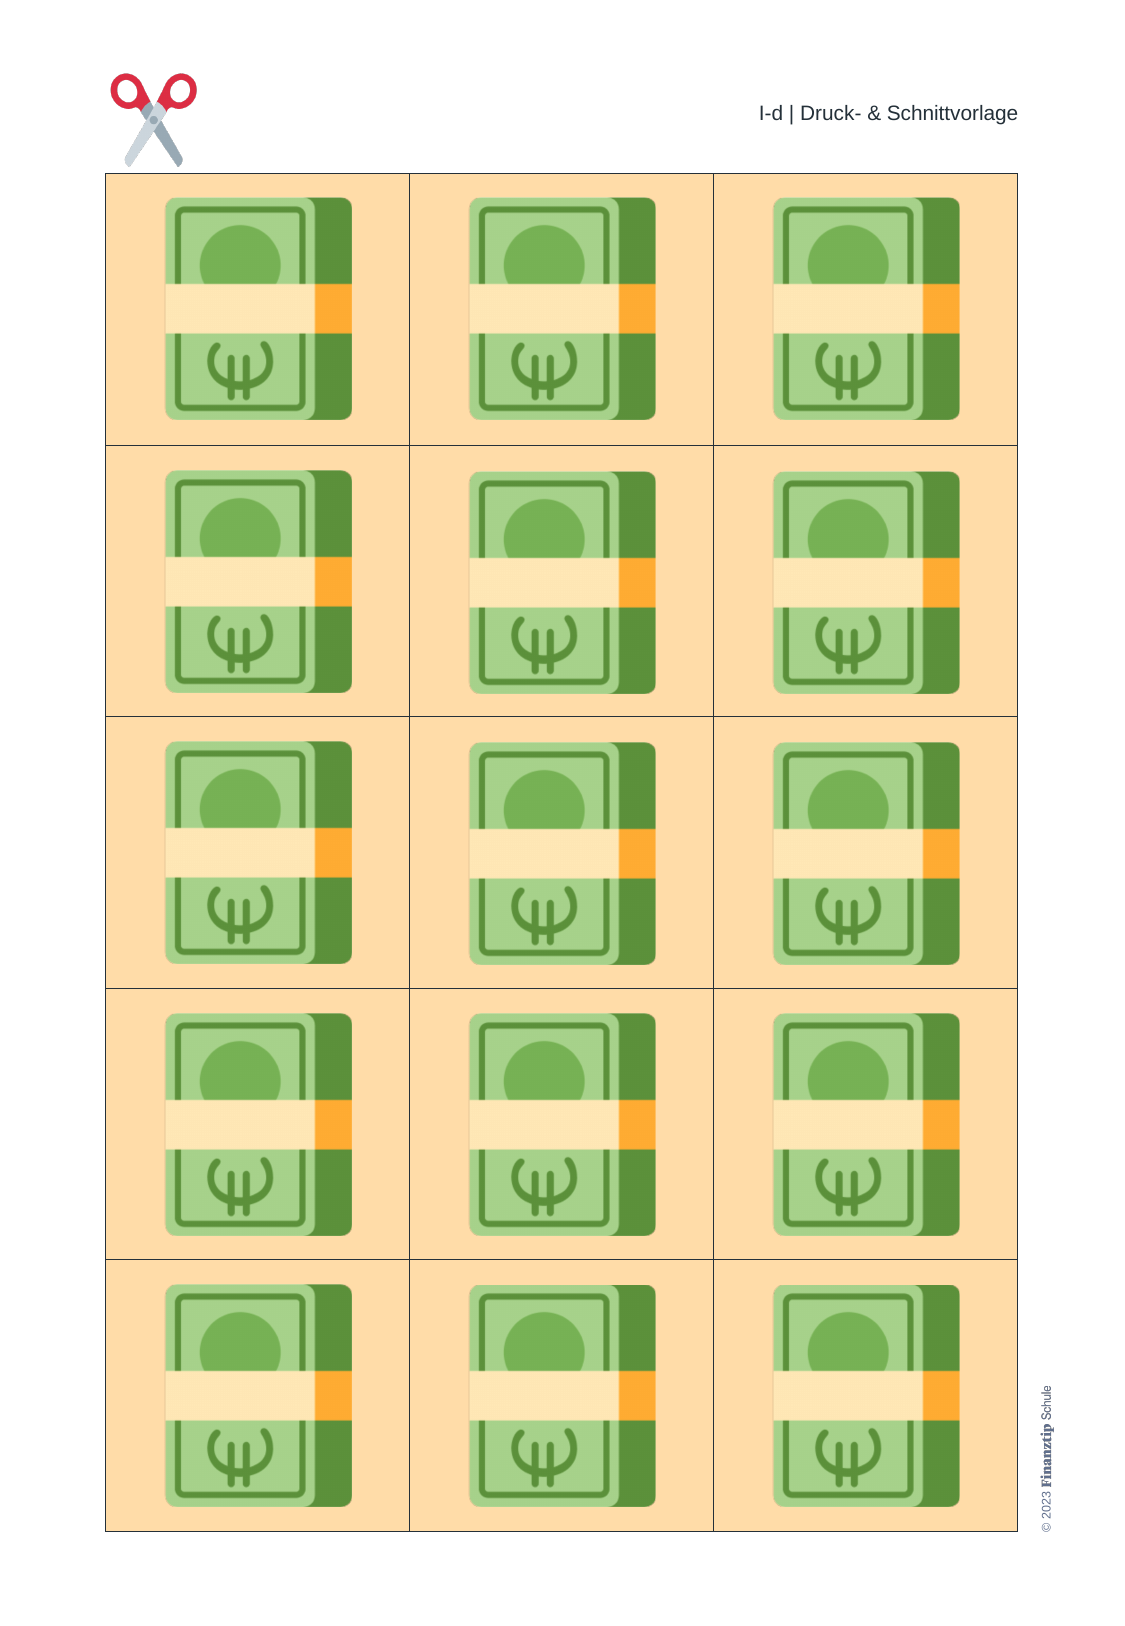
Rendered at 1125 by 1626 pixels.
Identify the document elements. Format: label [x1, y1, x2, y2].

picture [771, 1309, 959, 1506]
picture [1039, 1386, 1054, 1487]
picture [163, 198, 351, 396]
picture [771, 198, 959, 396]
picture [105, 73, 202, 170]
picture [163, 1309, 351, 1506]
text_box [0, 396, 1125, 1309]
picture [467, 1309, 655, 1506]
picture [467, 198, 655, 396]
